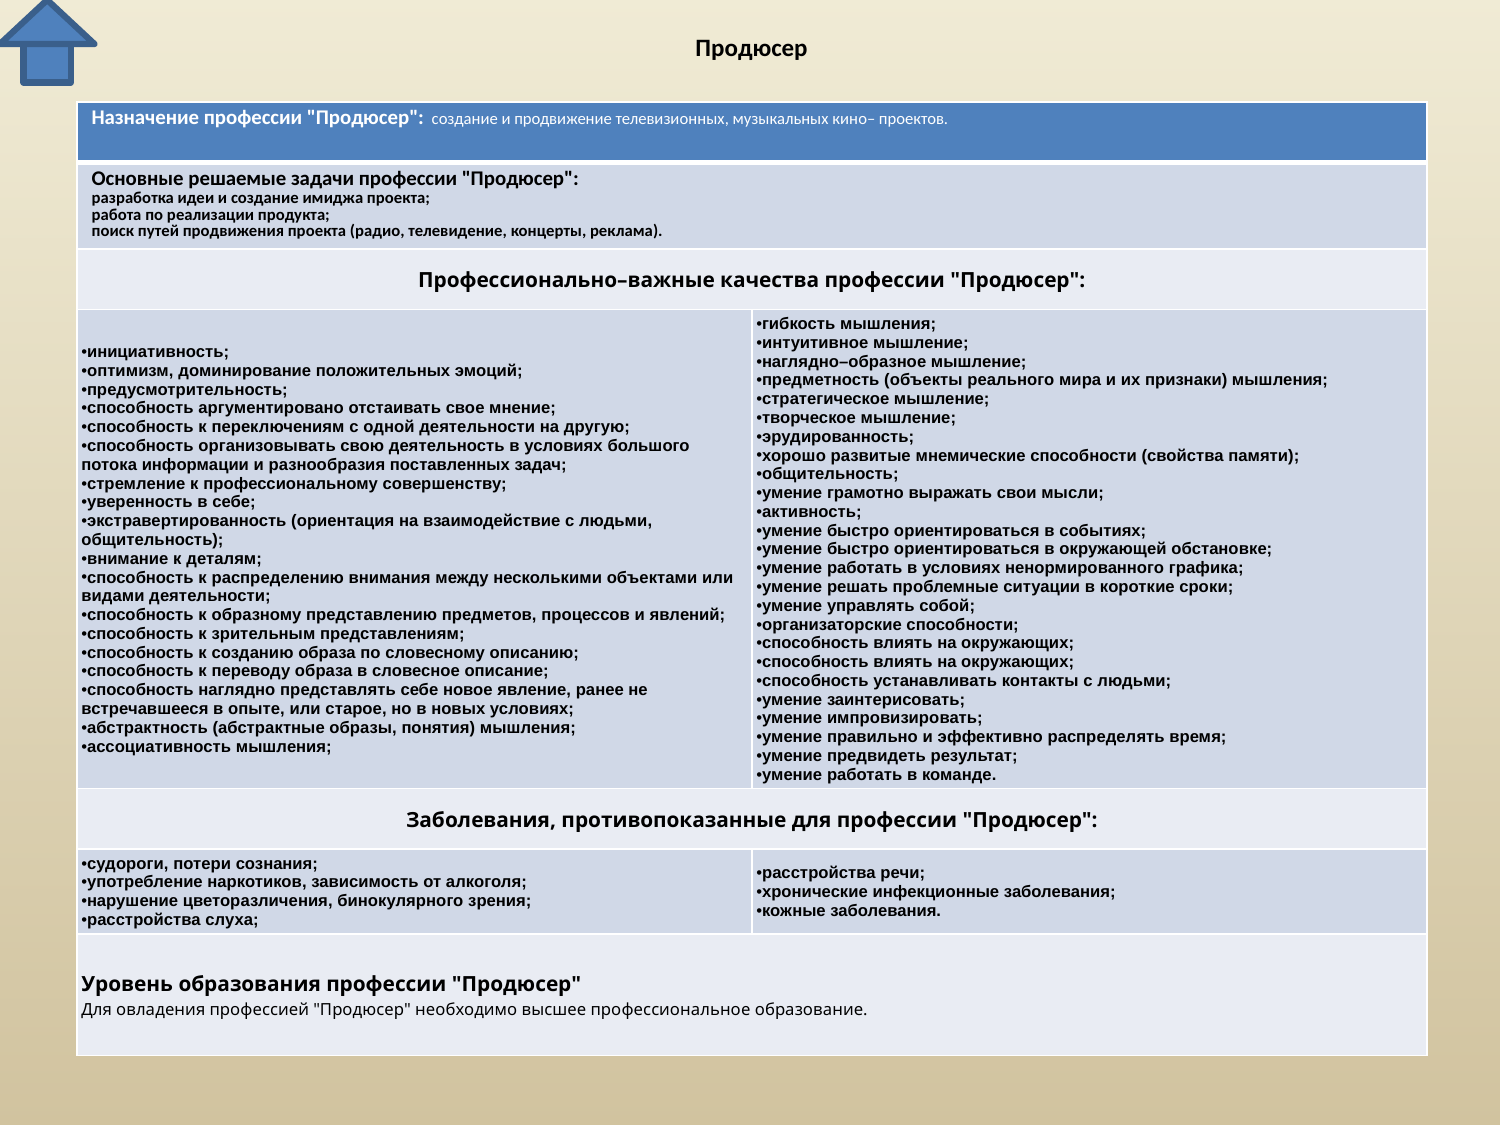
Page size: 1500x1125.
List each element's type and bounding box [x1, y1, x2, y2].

table_cell [78, 789, 1426, 848]
title [76, 0, 1427, 93]
table_cell [78, 165, 1426, 248]
table_cell [78, 850, 751, 933]
table_cell [753, 850, 1426, 933]
table_cell [753, 310, 1426, 788]
text_box [0, 0, 94, 82]
table_cell [78, 935, 1426, 1055]
table_header [78, 103, 1426, 160]
table_cell [78, 250, 1426, 309]
table_cell [78, 310, 751, 788]
